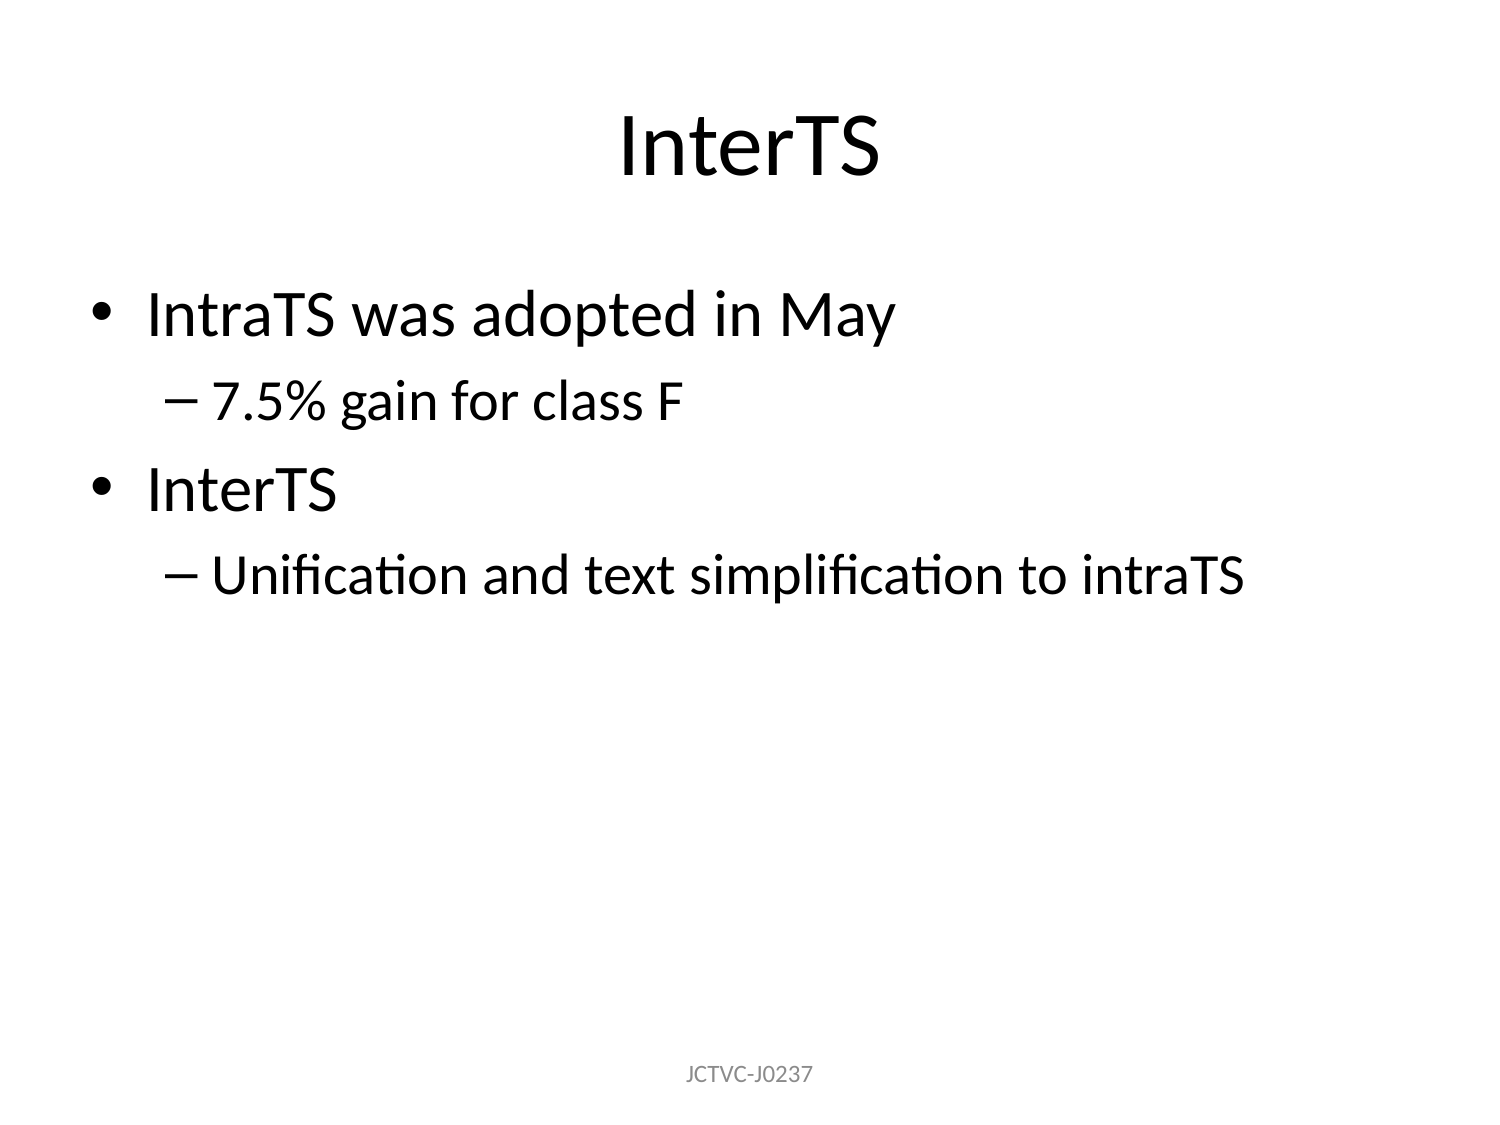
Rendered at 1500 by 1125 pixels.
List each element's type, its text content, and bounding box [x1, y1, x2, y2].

list IntraTS was adopted in May 7.5% gain for class F InterTS Unification and text simplification to intraTS [75, 262, 1425, 1005]
title InterTS [75, 45, 1425, 233]
footer JCTVC-J0237 [512, 1042, 988, 1103]
